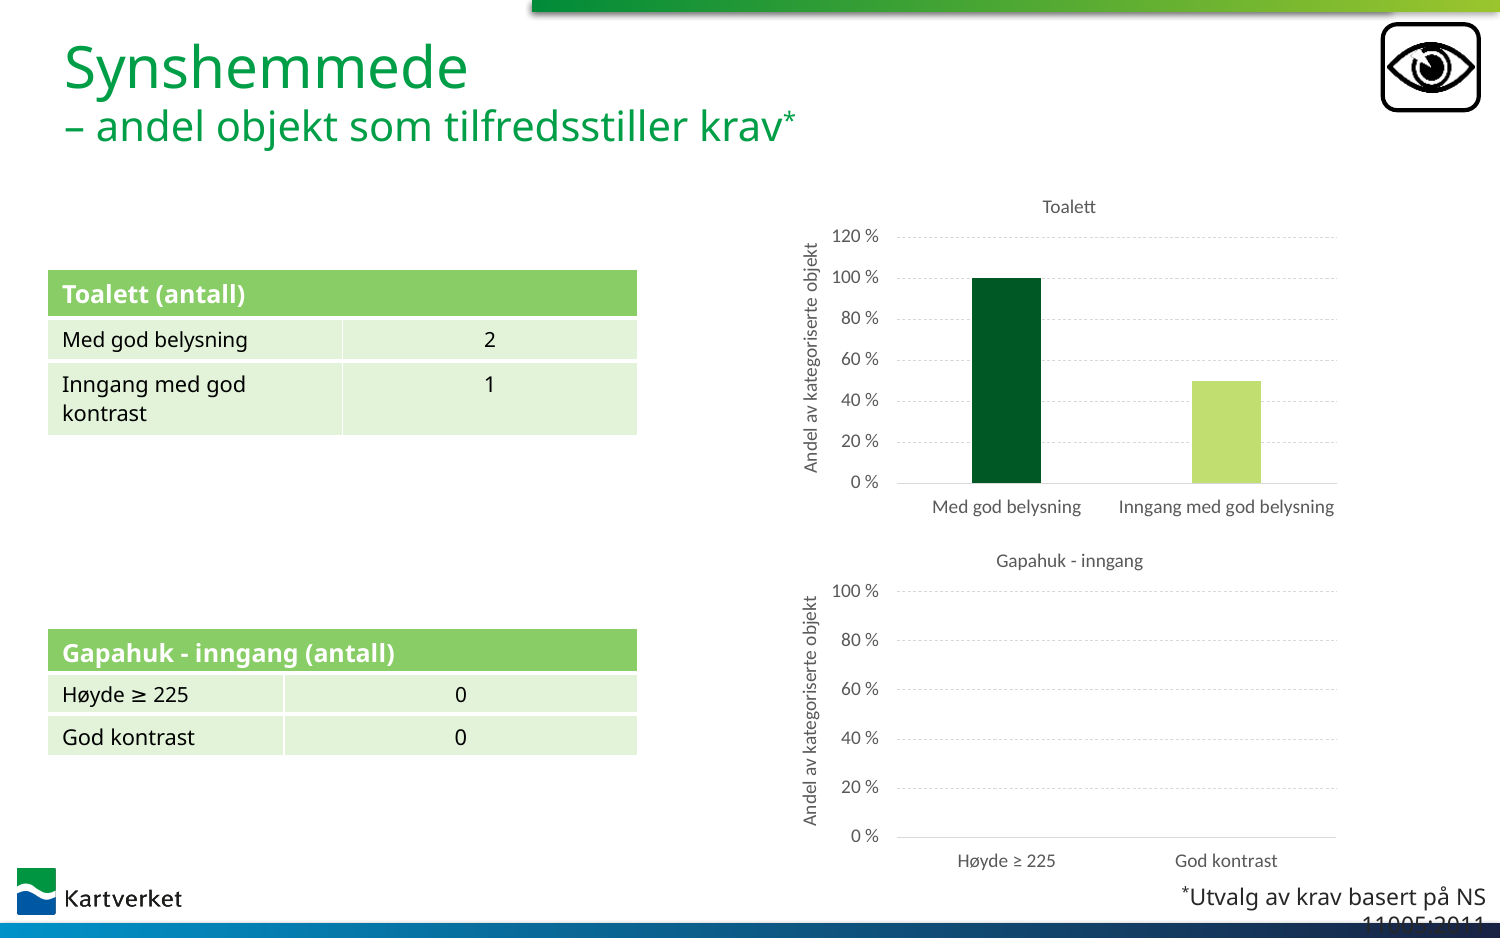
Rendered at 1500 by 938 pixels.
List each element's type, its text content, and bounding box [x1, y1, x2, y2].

table_header Toalett (antall) [48, 270, 637, 316]
picture [791, 187, 1348, 526]
table_cell Inngang med god kontrast [48, 363, 342, 435]
table_cell 1 [343, 363, 637, 435]
table_cell Høyde ≥ 225 [48, 675, 283, 712]
table_header Gapahuk - inngang (antall) [48, 629, 637, 671]
table_cell 0 [285, 675, 637, 712]
table_cell 0 [285, 716, 637, 755]
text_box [1382, 24, 1480, 111]
text_box *Utvalg av krav basert på NS 11005:2011 [1068, 873, 1500, 938]
text_box Synshemmede – andel objekt som tilfredsstiller krav* [49, 24, 1431, 158]
table_cell God kontrast [48, 716, 283, 755]
table_cell Med god belysning [48, 320, 342, 359]
table_cell 2 [343, 320, 637, 359]
picture [791, 541, 1348, 880]
